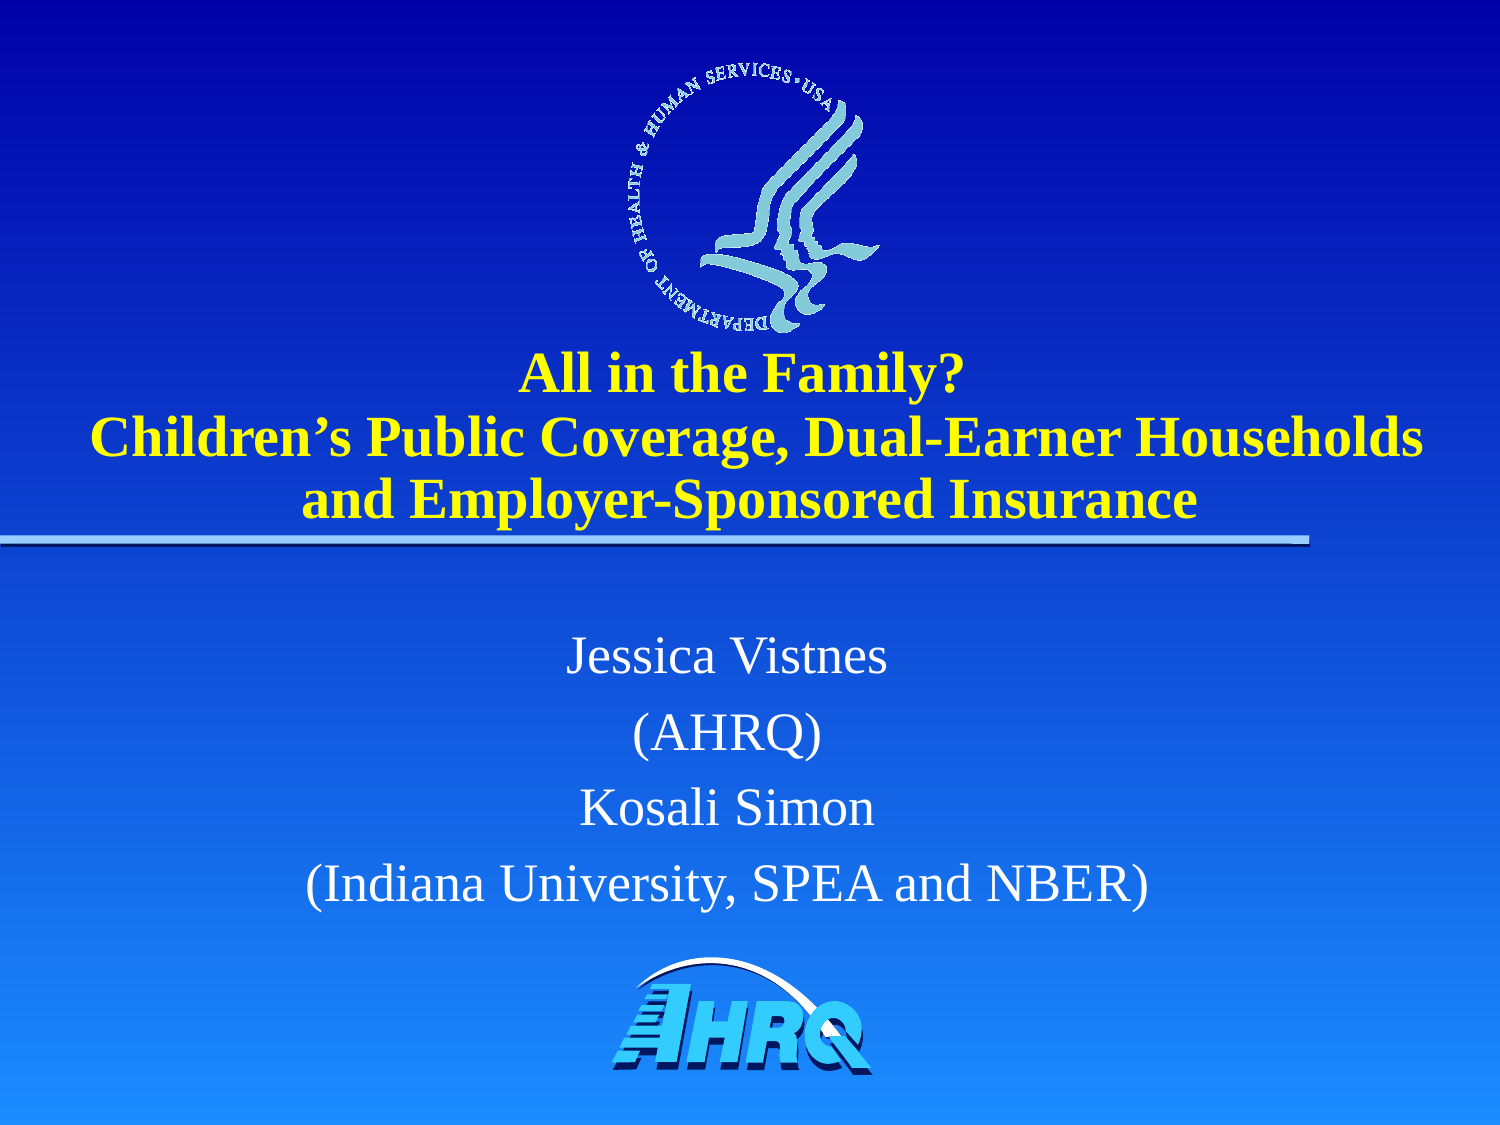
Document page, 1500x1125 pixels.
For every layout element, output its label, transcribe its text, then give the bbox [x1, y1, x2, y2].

subtitle Jessica Vistnes (AHRQ) Kosali Simon (Indiana University, SPEA and NBER) [199, 611, 1257, 964]
picture [594, 32, 906, 349]
title All in the Family? Children’s Public Coverage, Dual-Earner Households and Employer-Sponsored Insurance [36, 349, 1463, 540]
